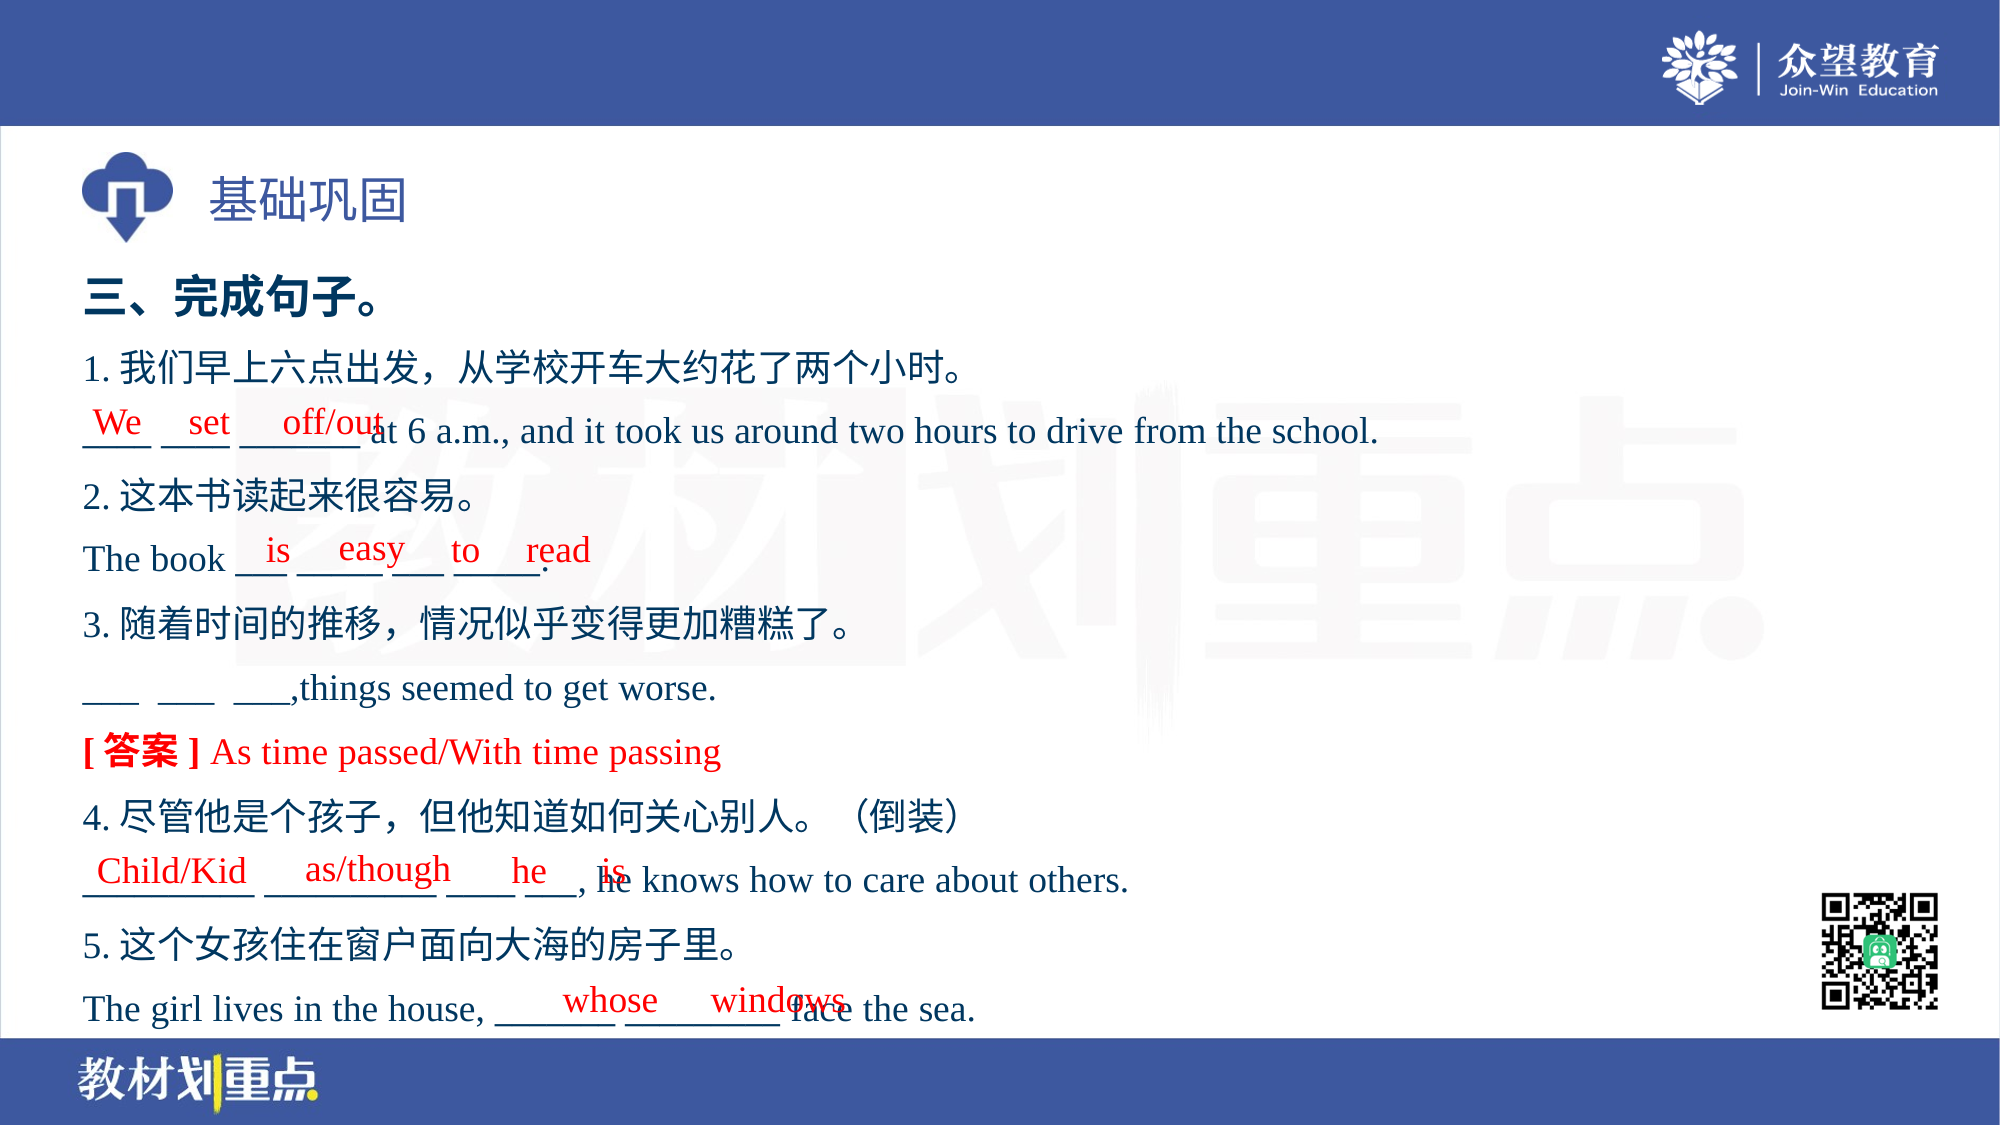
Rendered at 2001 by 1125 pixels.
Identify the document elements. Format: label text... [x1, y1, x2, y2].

text_box to [437, 509, 495, 565]
text_box he [498, 830, 561, 886]
text_box 1.我们早上六点出发，从学校开车大约花了两个小时。 ____ ____ _______ at 6 a.m., and it took us around two hours to drive from the school. [82, 323, 1817, 445]
text_box 三、完成句子。 [82, 247, 1817, 318]
text_box 5.这个女孩住在窗户面向大海的房子里。 The girl lives in the house, _______ _________ face the sea. [82, 901, 1817, 1023]
text_box as/though [291, 828, 465, 884]
text_box 4.尽管他是个孩子，但他知道如何关心别人。（倒装） __________ __________ ____ ___, he knows how to care about others. [82, 773, 1817, 894]
text_box [答案] As time passed/With time passing [82, 709, 1817, 766]
text_box off/out [268, 381, 398, 437]
picture [0, 0, 2000, 1125]
text_box is [587, 830, 640, 886]
text_box We [79, 381, 156, 437]
text_box is [252, 509, 305, 565]
text_box set [175, 381, 245, 437]
text_box 2.这本书读起来很容易。 The book ___ _____ ___ _____. [82, 452, 1817, 573]
text_box Child/Kid [83, 830, 261, 886]
text_box easy [325, 507, 419, 563]
text_box whose [548, 959, 673, 1015]
text_box 3.随着时间的推移，情况似乎变得更加糟糕了。 ___ ___ ___,things seemed to get worse. [82, 580, 1817, 702]
text_box windows [696, 959, 860, 1015]
text_box read [512, 509, 605, 565]
